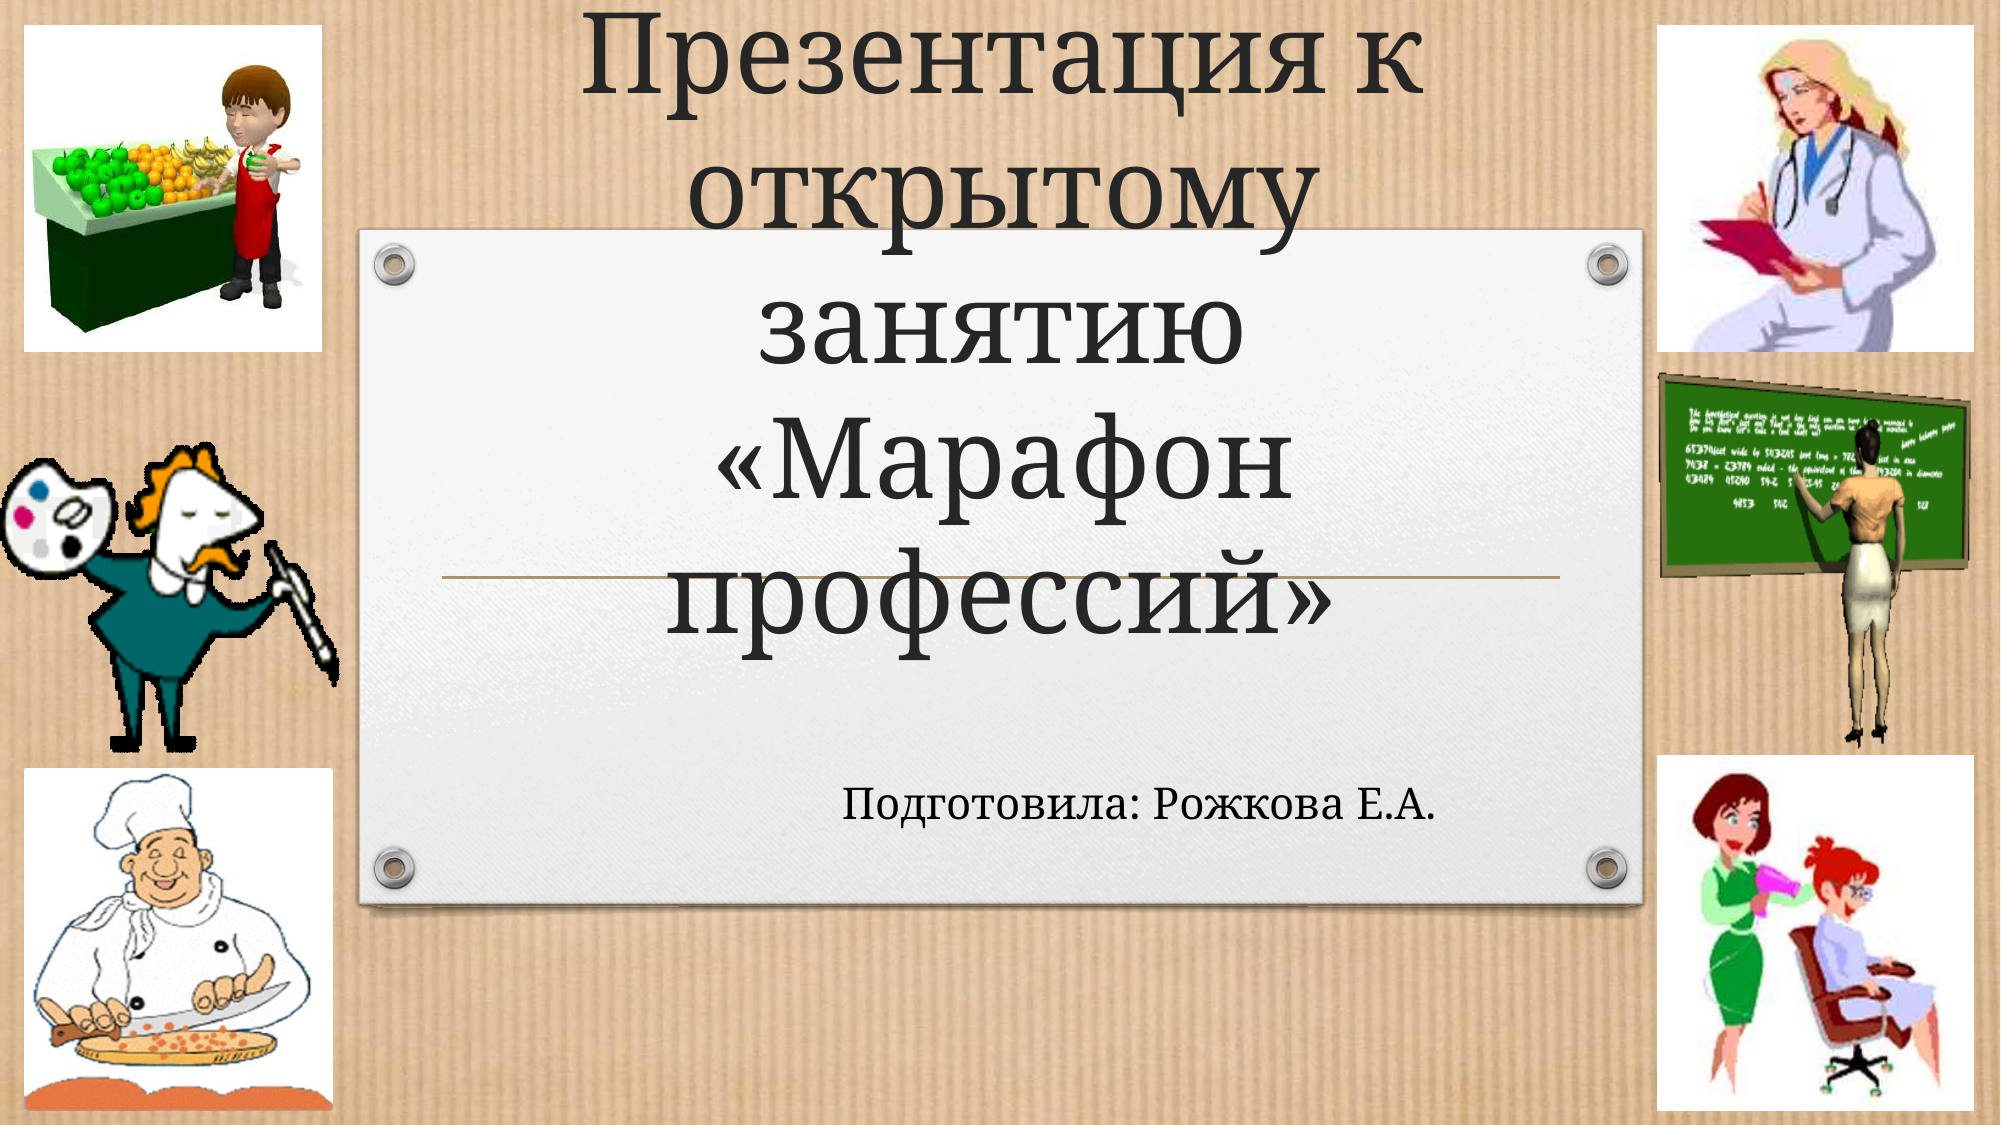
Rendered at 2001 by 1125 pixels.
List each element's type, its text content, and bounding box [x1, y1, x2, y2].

title Презентация к открытому занятию «Марафон профессий» [443, 414, 1562, 664]
picture [0, 0, 2001, 1125]
subtitle Подготовила: Рожкова Е.А. [765, 768, 1513, 843]
